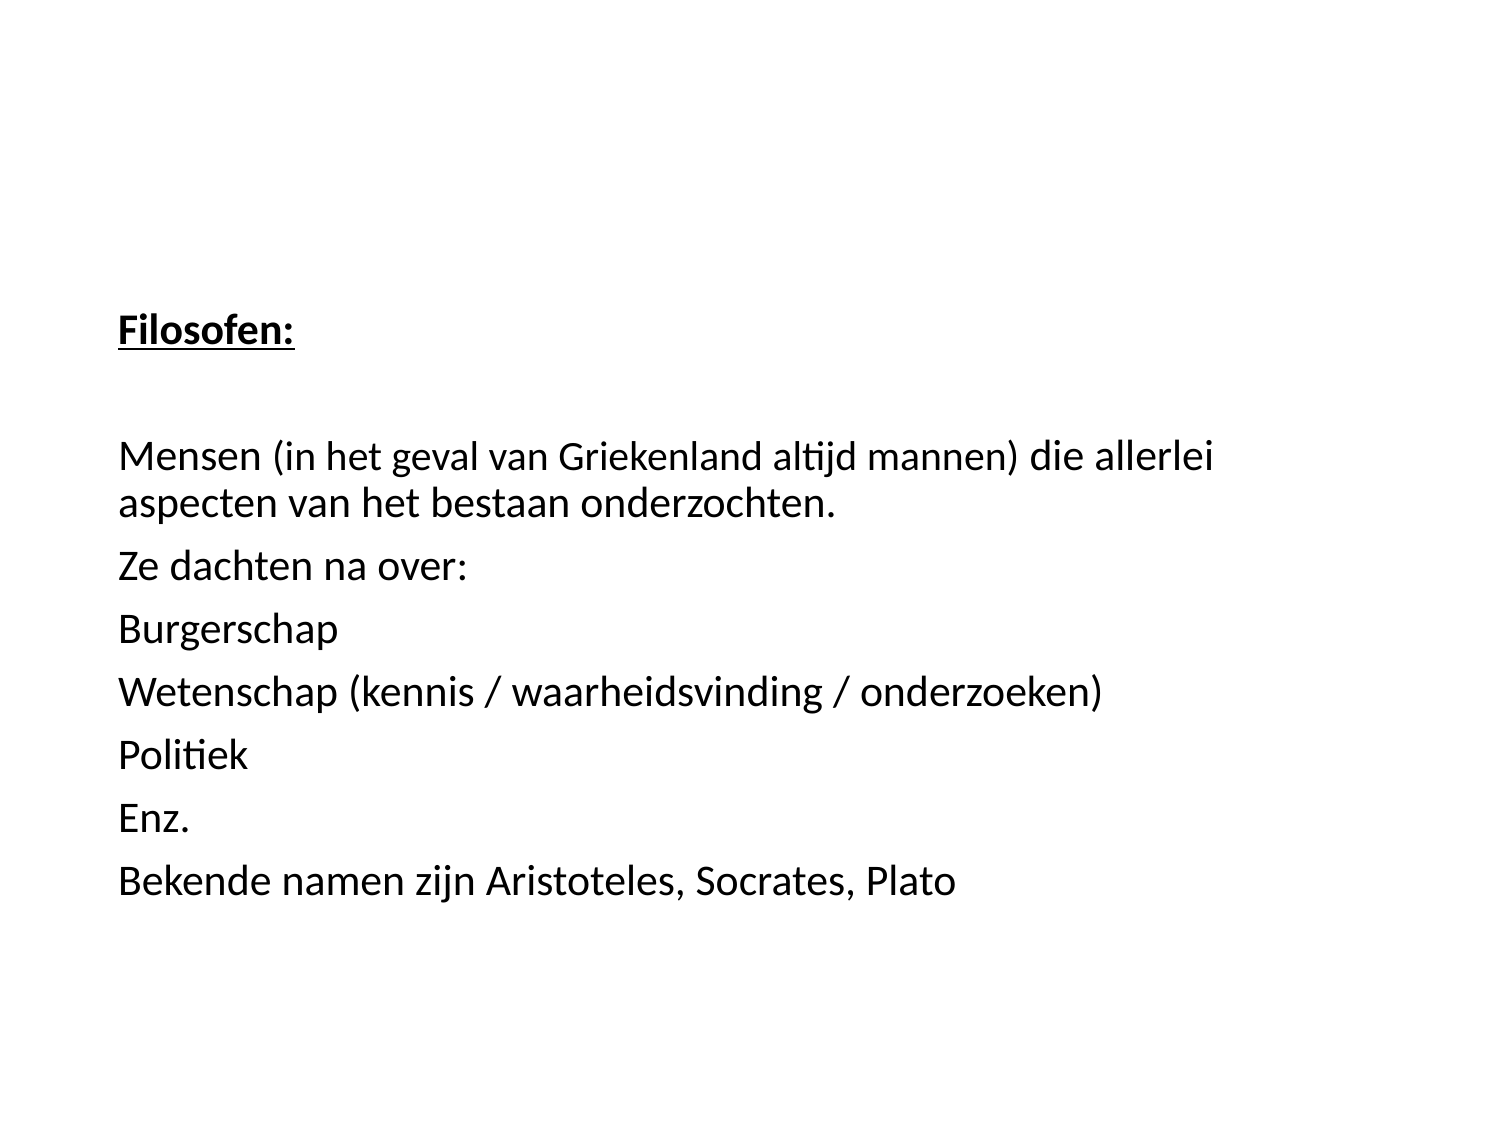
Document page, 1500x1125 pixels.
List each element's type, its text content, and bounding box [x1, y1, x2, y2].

list Filosofen: Mensen (in het geval van Griekenland altijd mannen) die allerlei aspecten van het bestaan onderzochten. Ze dachten na over: Burgerschap Wetenschap (kennis / waarheidsvinding / onderzoeken) Politiek Enz. Bekende namen zijn Aristoteles, Socrates, Plato [103, 299, 1397, 1014]
